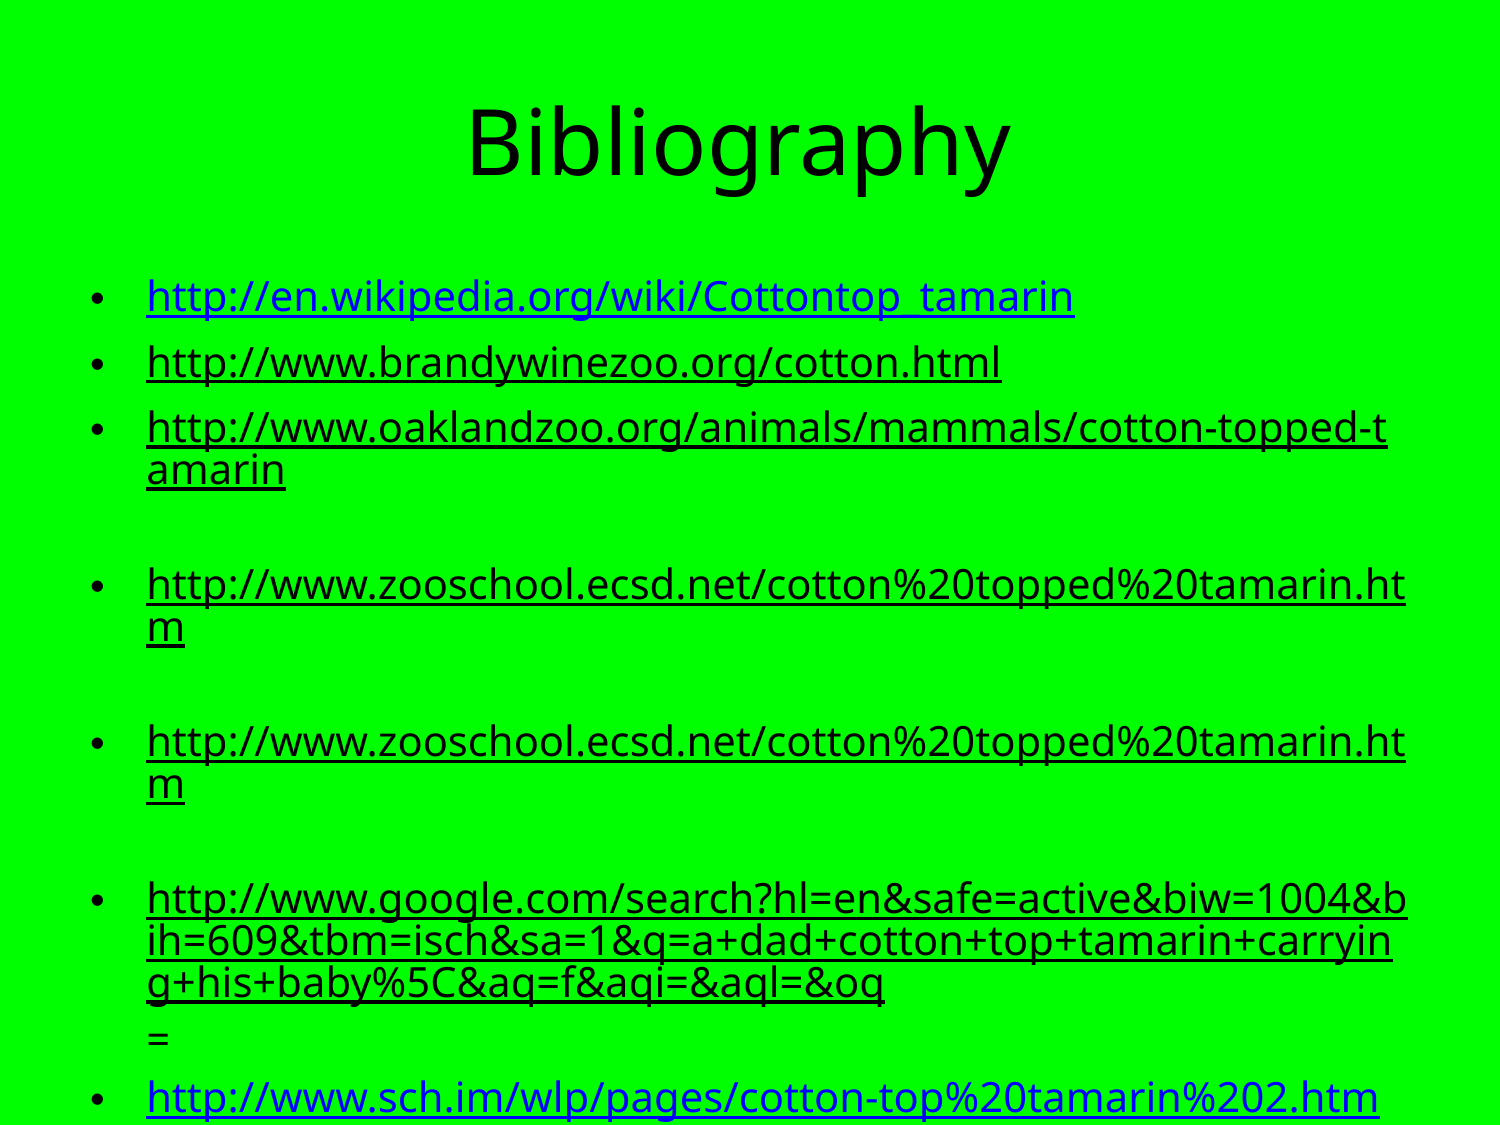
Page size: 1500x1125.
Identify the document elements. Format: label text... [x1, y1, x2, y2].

list http://en.wikipedia.org/wiki/Cottontop_tamarin http://www.brandywinezoo.org/cotton.html http://www.oaklandzoo.org/animals/mammals/cotton-topped-tamarin http://www.zooschool.ecsd.net/cotton%20topped%20tamarin.htm http://www.zooschool.ecsd.net/cotton%20topped%20tamarin.htm http://www.google.com/search?hl=en&safe=active&biw=1004&bih=609&tbm=isch&sa=1&q=a+dad+cotton+top+tamarin+carrying+his+baby%5C&aq=f&aqi=&aql=&oq= http://www.sch.im/wlp/pages/cotton-top%20tamarin%202.htm http://www.saginawzoo.com/index.php/animals/107?task=view [75, 262, 1425, 1005]
title Bibliography [75, 45, 1425, 233]
